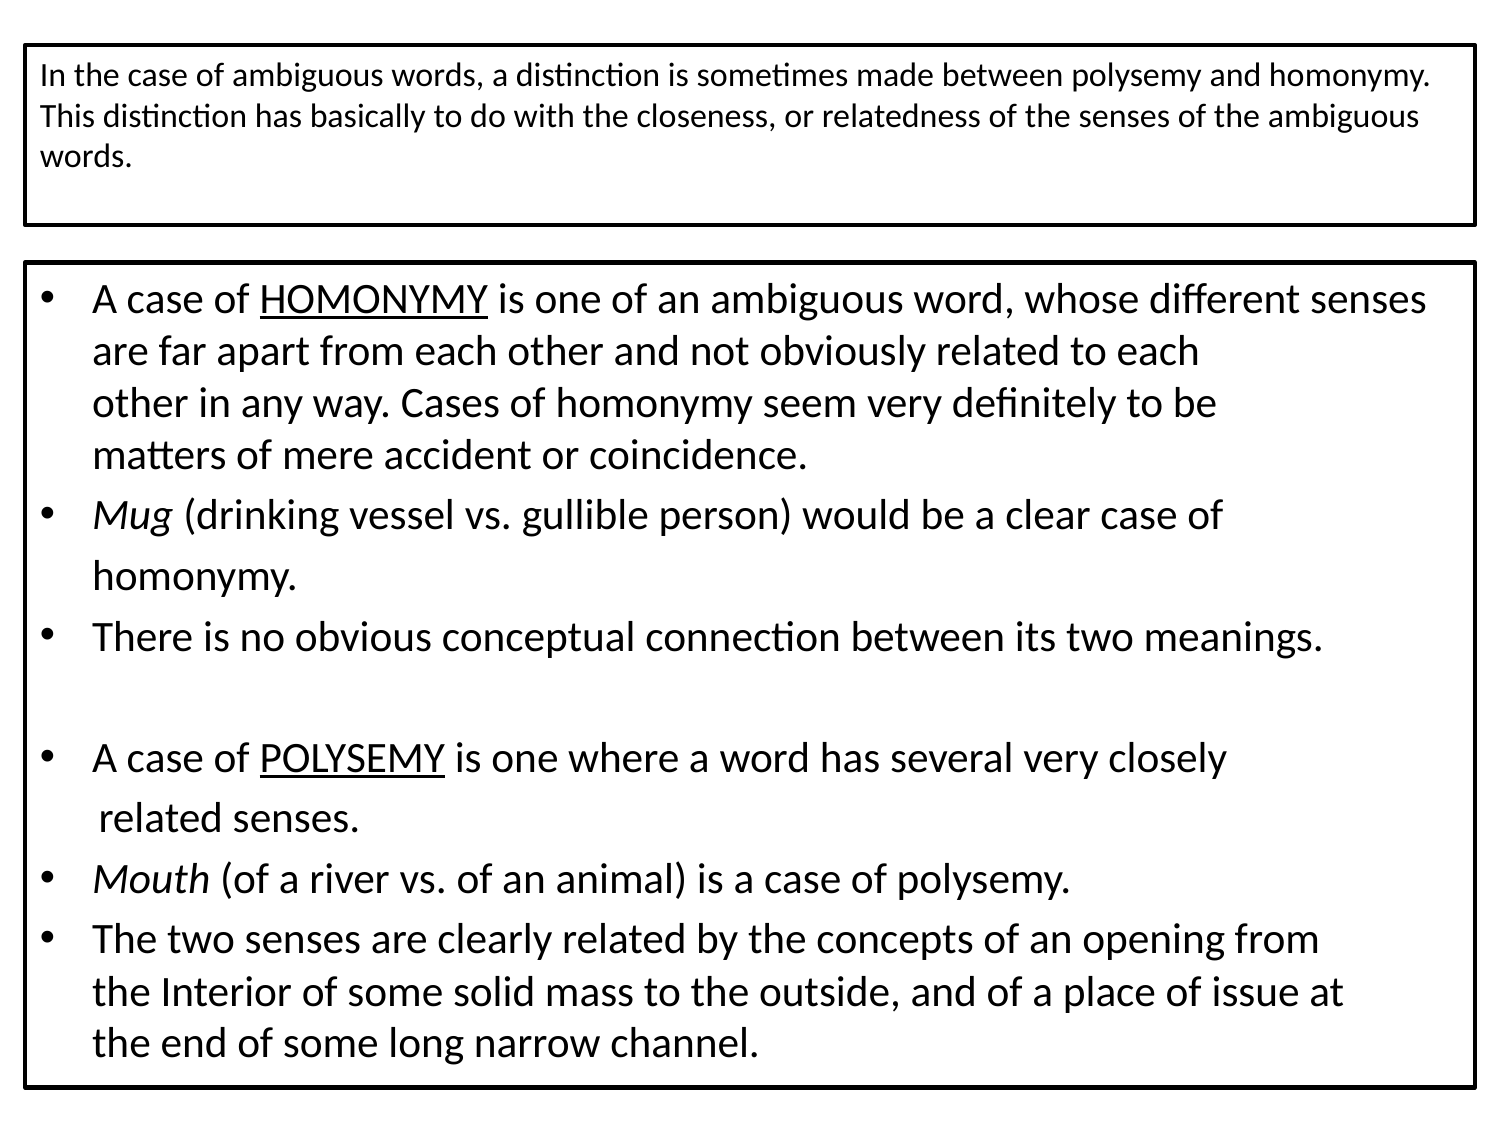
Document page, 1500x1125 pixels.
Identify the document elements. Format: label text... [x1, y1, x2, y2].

title In the case of ambiguous words, a distinction is sometimes made between polysemy and homonymy. This distinction has basically to do with the closeness, or relatedness of the senses of the ambiguous words. [23, 43, 1477, 227]
list A case of HOMONYMY is one of an ambiguous word, whose different senses are far apart from each other and not obviously related to each other in any way. Cases of homonymy seem very definitely to be matters of mere accident or coincidence. Mug (drinking vessel vs. gullible person) would be a clear case of homonymy. There is no obvious conceptual connection between its two meanings. A case of POLYSEMY is one where a word has several very closely related senses. Mouth (of a river vs. of an animal) is a case of polysemy. The two senses are clearly related by the concepts of an opening from the Interior of some solid mass to the outside, and of a place of issue at the end of some long narrow channel. [23, 260, 1477, 1090]
